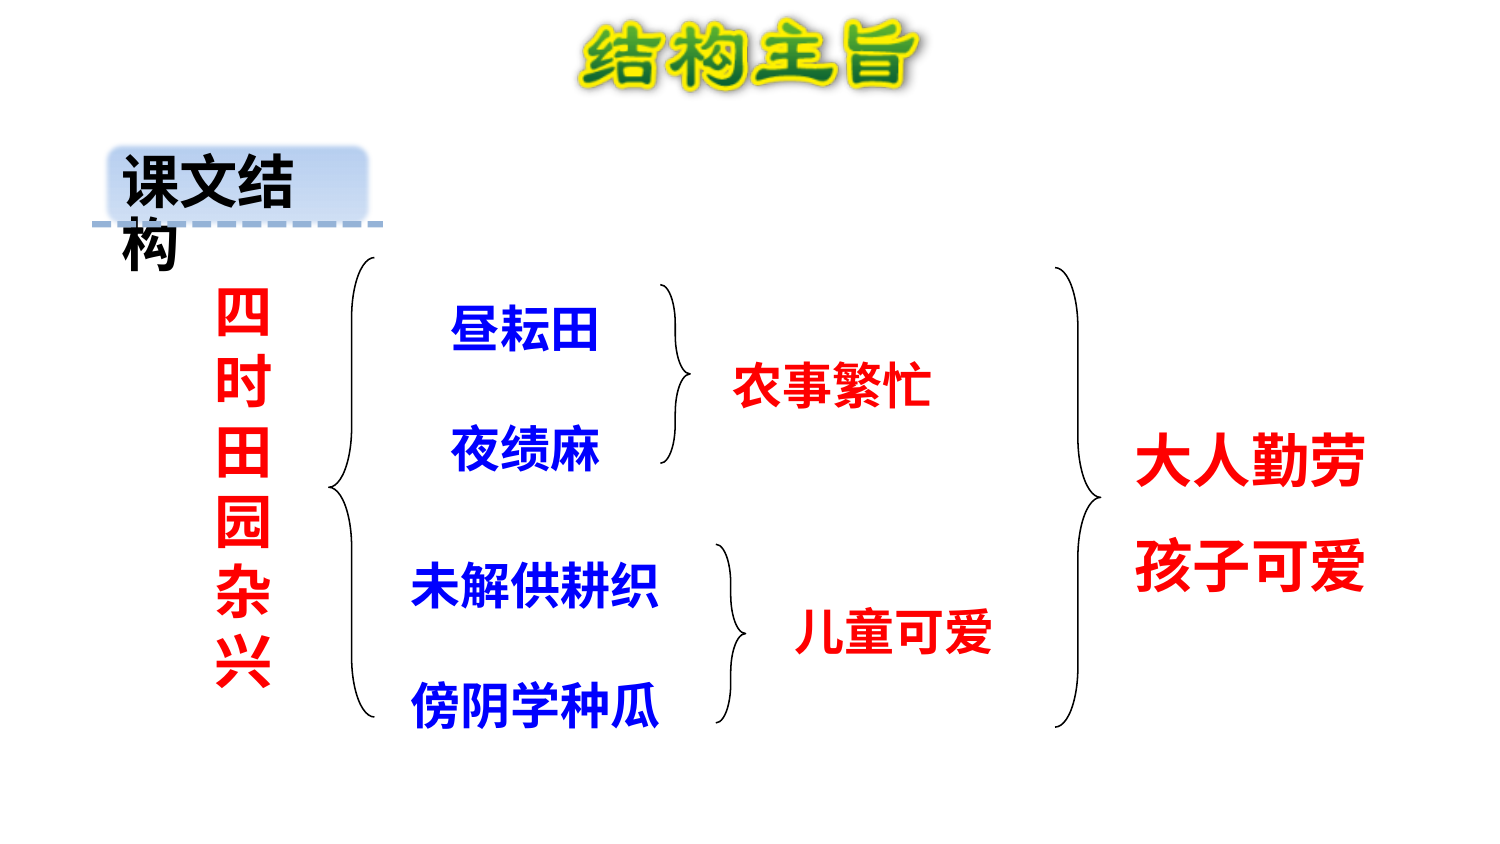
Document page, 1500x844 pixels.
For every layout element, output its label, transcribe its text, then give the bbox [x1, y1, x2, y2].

text_box 未解供耕织 傍阴学种瓜 [395, 487, 746, 742]
text_box [715, 544, 746, 723]
text_box 四 时 田 园 杂 兴 [199, 267, 288, 703]
text_box [1055, 267, 1101, 728]
text_box [660, 284, 691, 464]
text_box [91, 141, 384, 229]
text_box 农事繁忙 [717, 317, 948, 422]
text_box 大人勤劳 孩子可爱 [1092, 381, 1396, 607]
picture [570, 9, 930, 105]
text_box [328, 257, 375, 717]
text_box 昼耘田 夜绩麻 [436, 230, 676, 486]
text_box 儿童可爱 [779, 593, 1010, 669]
